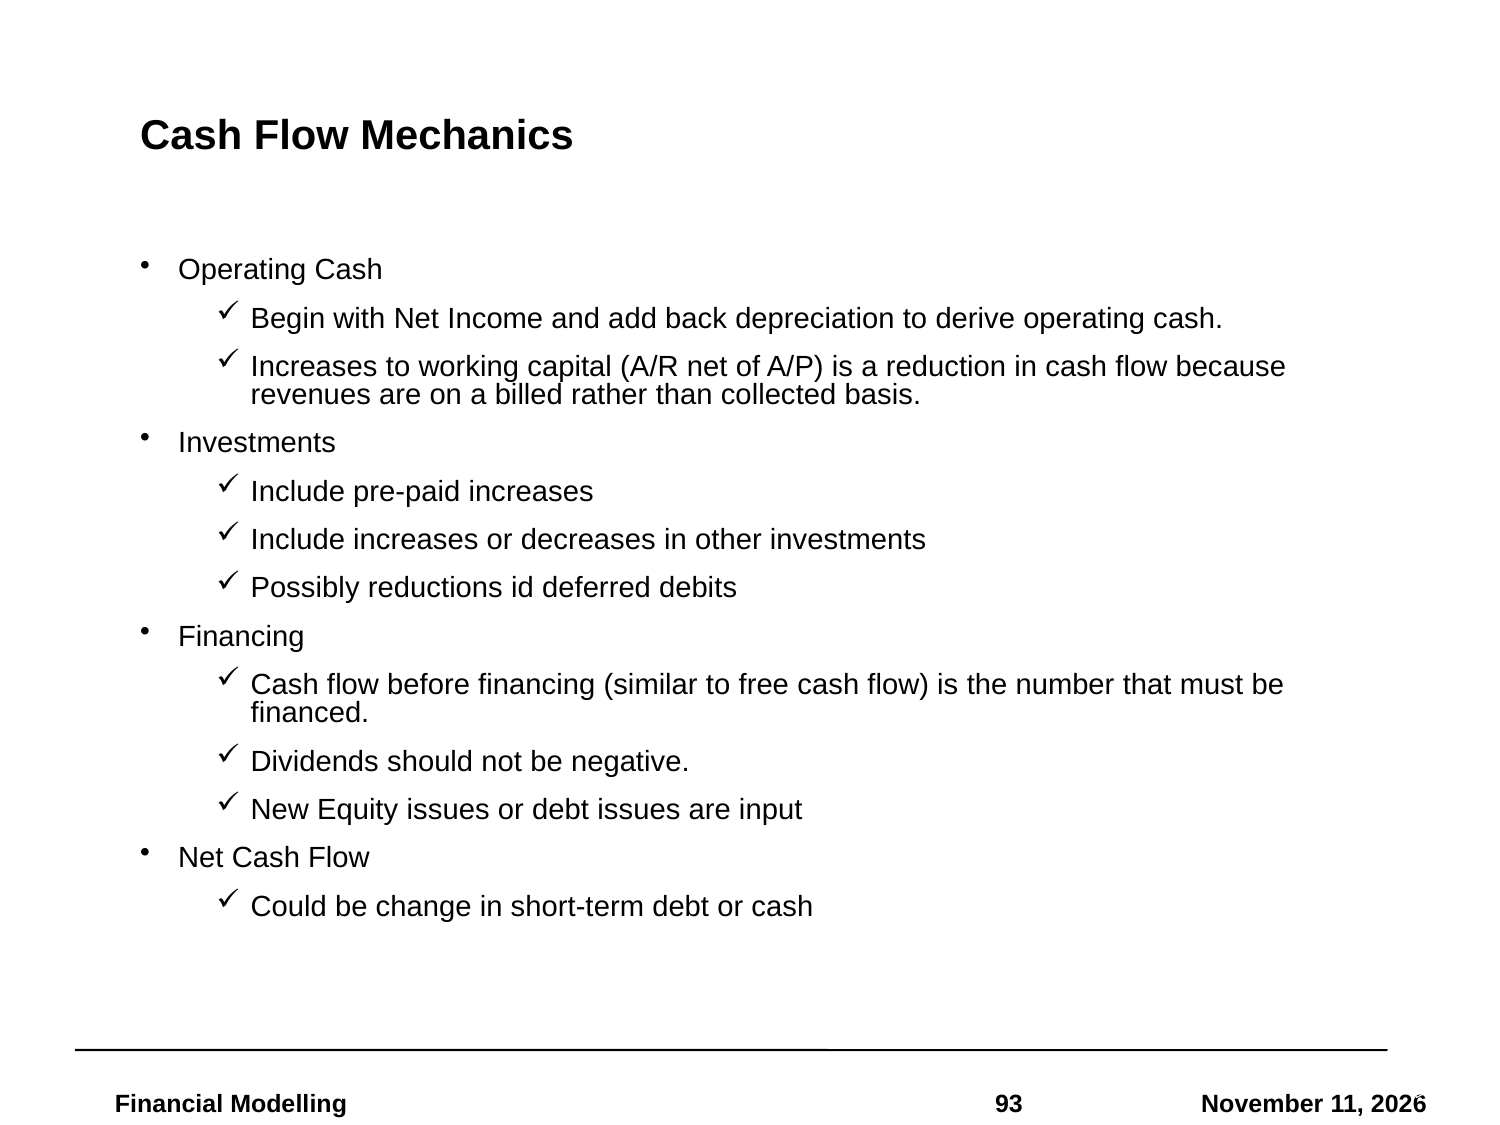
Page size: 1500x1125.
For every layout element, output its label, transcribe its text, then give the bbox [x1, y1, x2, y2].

title Cash Flow Mechanics [124, 99, 1413, 226]
list Operating Cash Begin with Net Income and add back depreciation to derive operating cash. Increases to working capital (A/R net of A/P) is a reduction in cash flow because revenues are on a billed rather than collected basis. Investments Include pre-paid increases Include increases or decreases in other investments Possibly reductions id deferred debits Financing Cash flow before financing (similar to free cash flow) is the number that must be financed. Dividends should not be negative. New Equity issues or debt issues are input Net Cash Flow Could be change in short-term debt or cash [124, 249, 1413, 1001]
